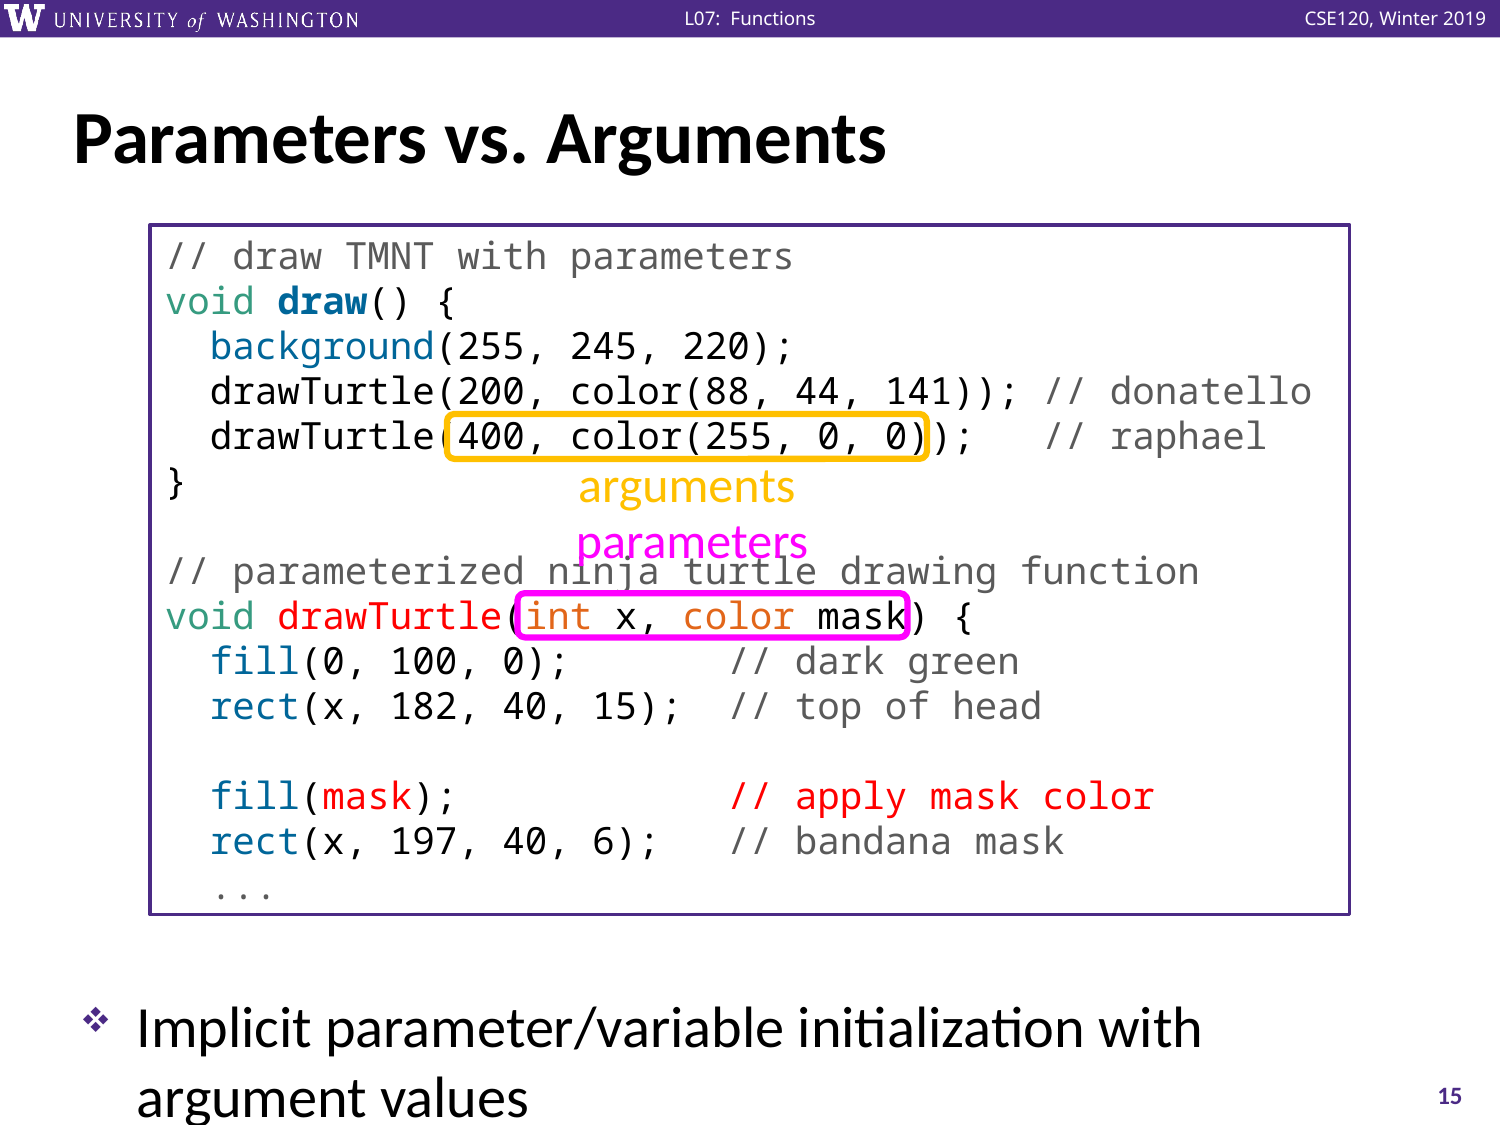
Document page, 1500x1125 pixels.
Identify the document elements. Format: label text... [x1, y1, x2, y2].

text_box // draw TMNT with parameters void draw() { background(255, 245, 220); drawTurtle(200, color(88, 44, 141)); // donatello drawTurtle(400, color(255, 0, 0)); // raphael } // parameterized ninja turtle drawing function void drawTurtle(int x, color mask) { fill(0, 100, 0); // dark green rect(x, 182, 40, 15); // top of head fill(mask); // apply mask color rect(x, 197, 40, 6); // bandana mask ... [149, 224, 1350, 915]
title Parameters vs. Arguments [58, 71, 1438, 197]
slide_number 15 [1400, 1065, 1500, 1125]
text_box [446, 413, 927, 459]
text_box arguments [536, 444, 837, 520]
list Implicit parameter/variable initialization with argument values [64, 223, 1438, 1040]
picture [4, 4, 358, 32]
text_box [517, 593, 908, 638]
text_box parameters [542, 500, 842, 576]
